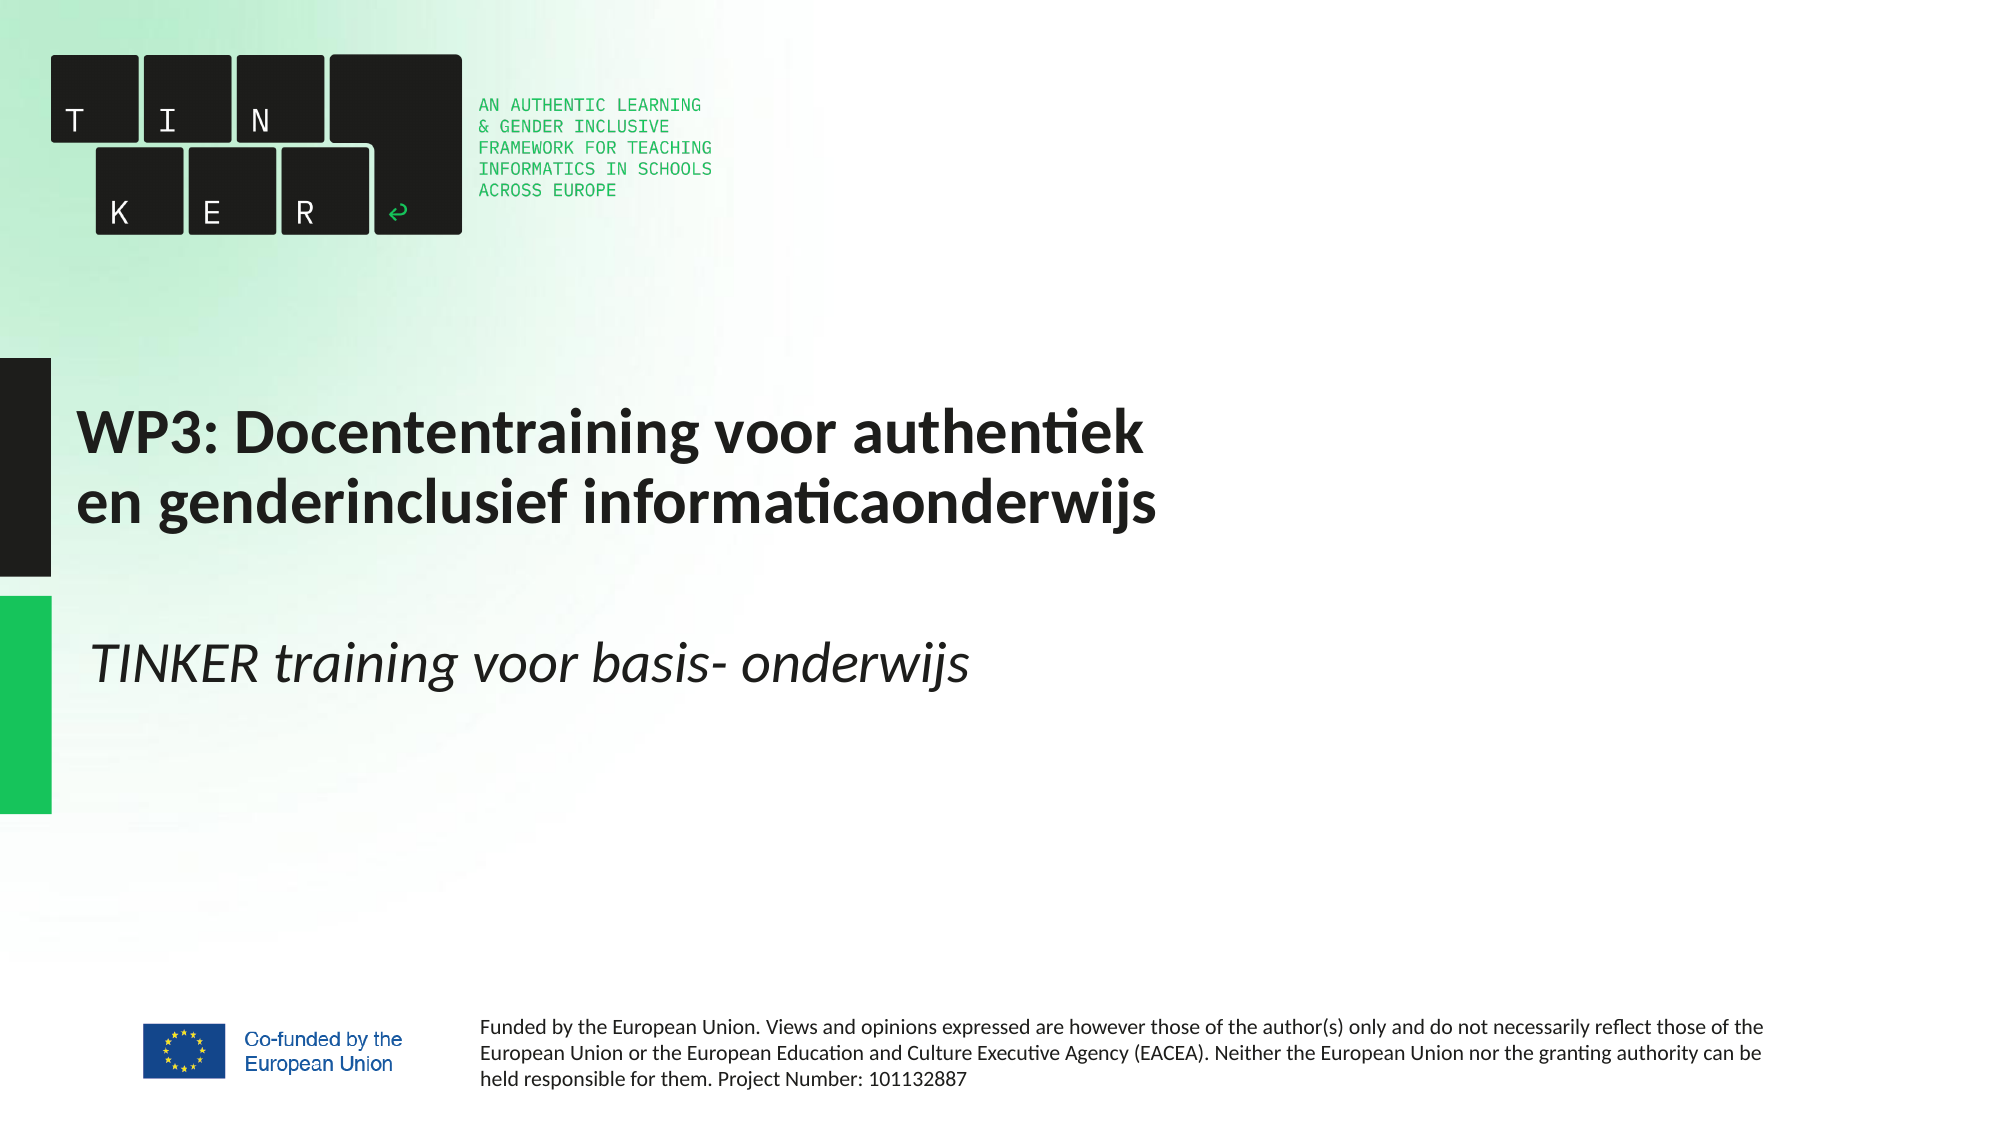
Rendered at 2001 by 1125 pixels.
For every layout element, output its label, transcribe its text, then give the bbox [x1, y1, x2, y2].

title WP3: Docententraining voor authentiek en genderinclusief informaticaonderwijs [61, 358, 1196, 578]
picture [0, 0, 843, 1125]
subtitle TINKER training voor basis- onderwijs [65, 599, 1197, 812]
